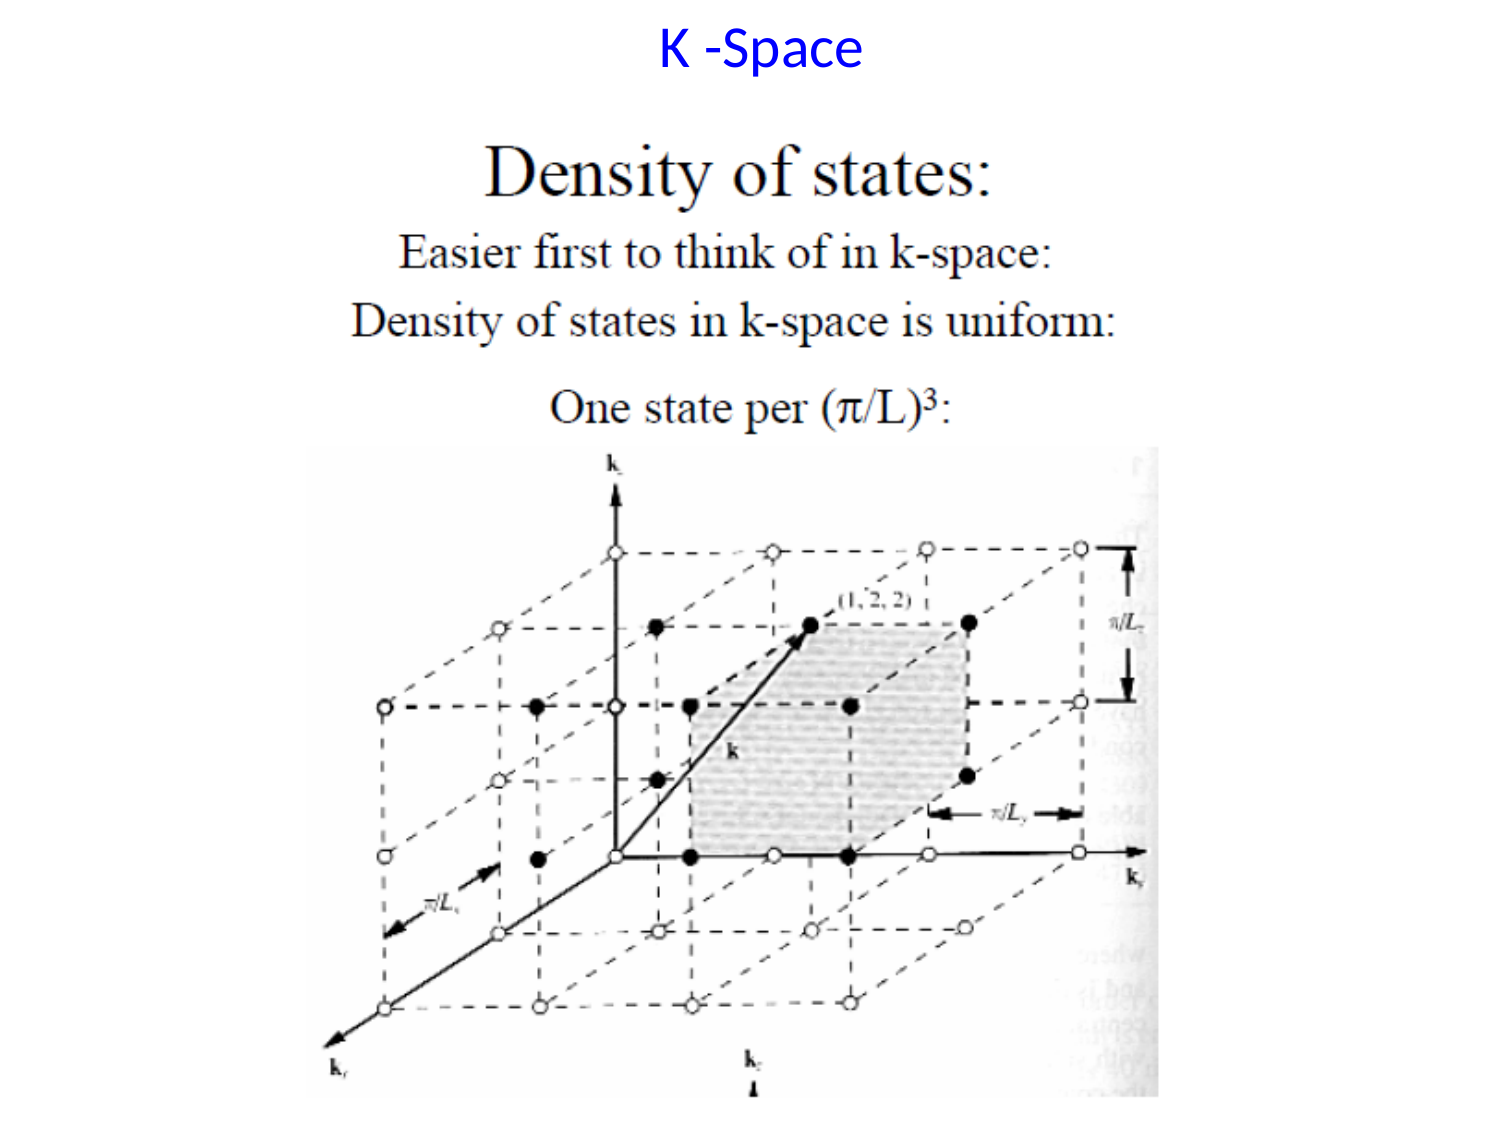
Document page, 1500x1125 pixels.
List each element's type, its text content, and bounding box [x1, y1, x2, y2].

title K -Space [125, 0, 1400, 88]
picture [187, 128, 1229, 1125]
subtitle [37, 112, 1463, 1088]
